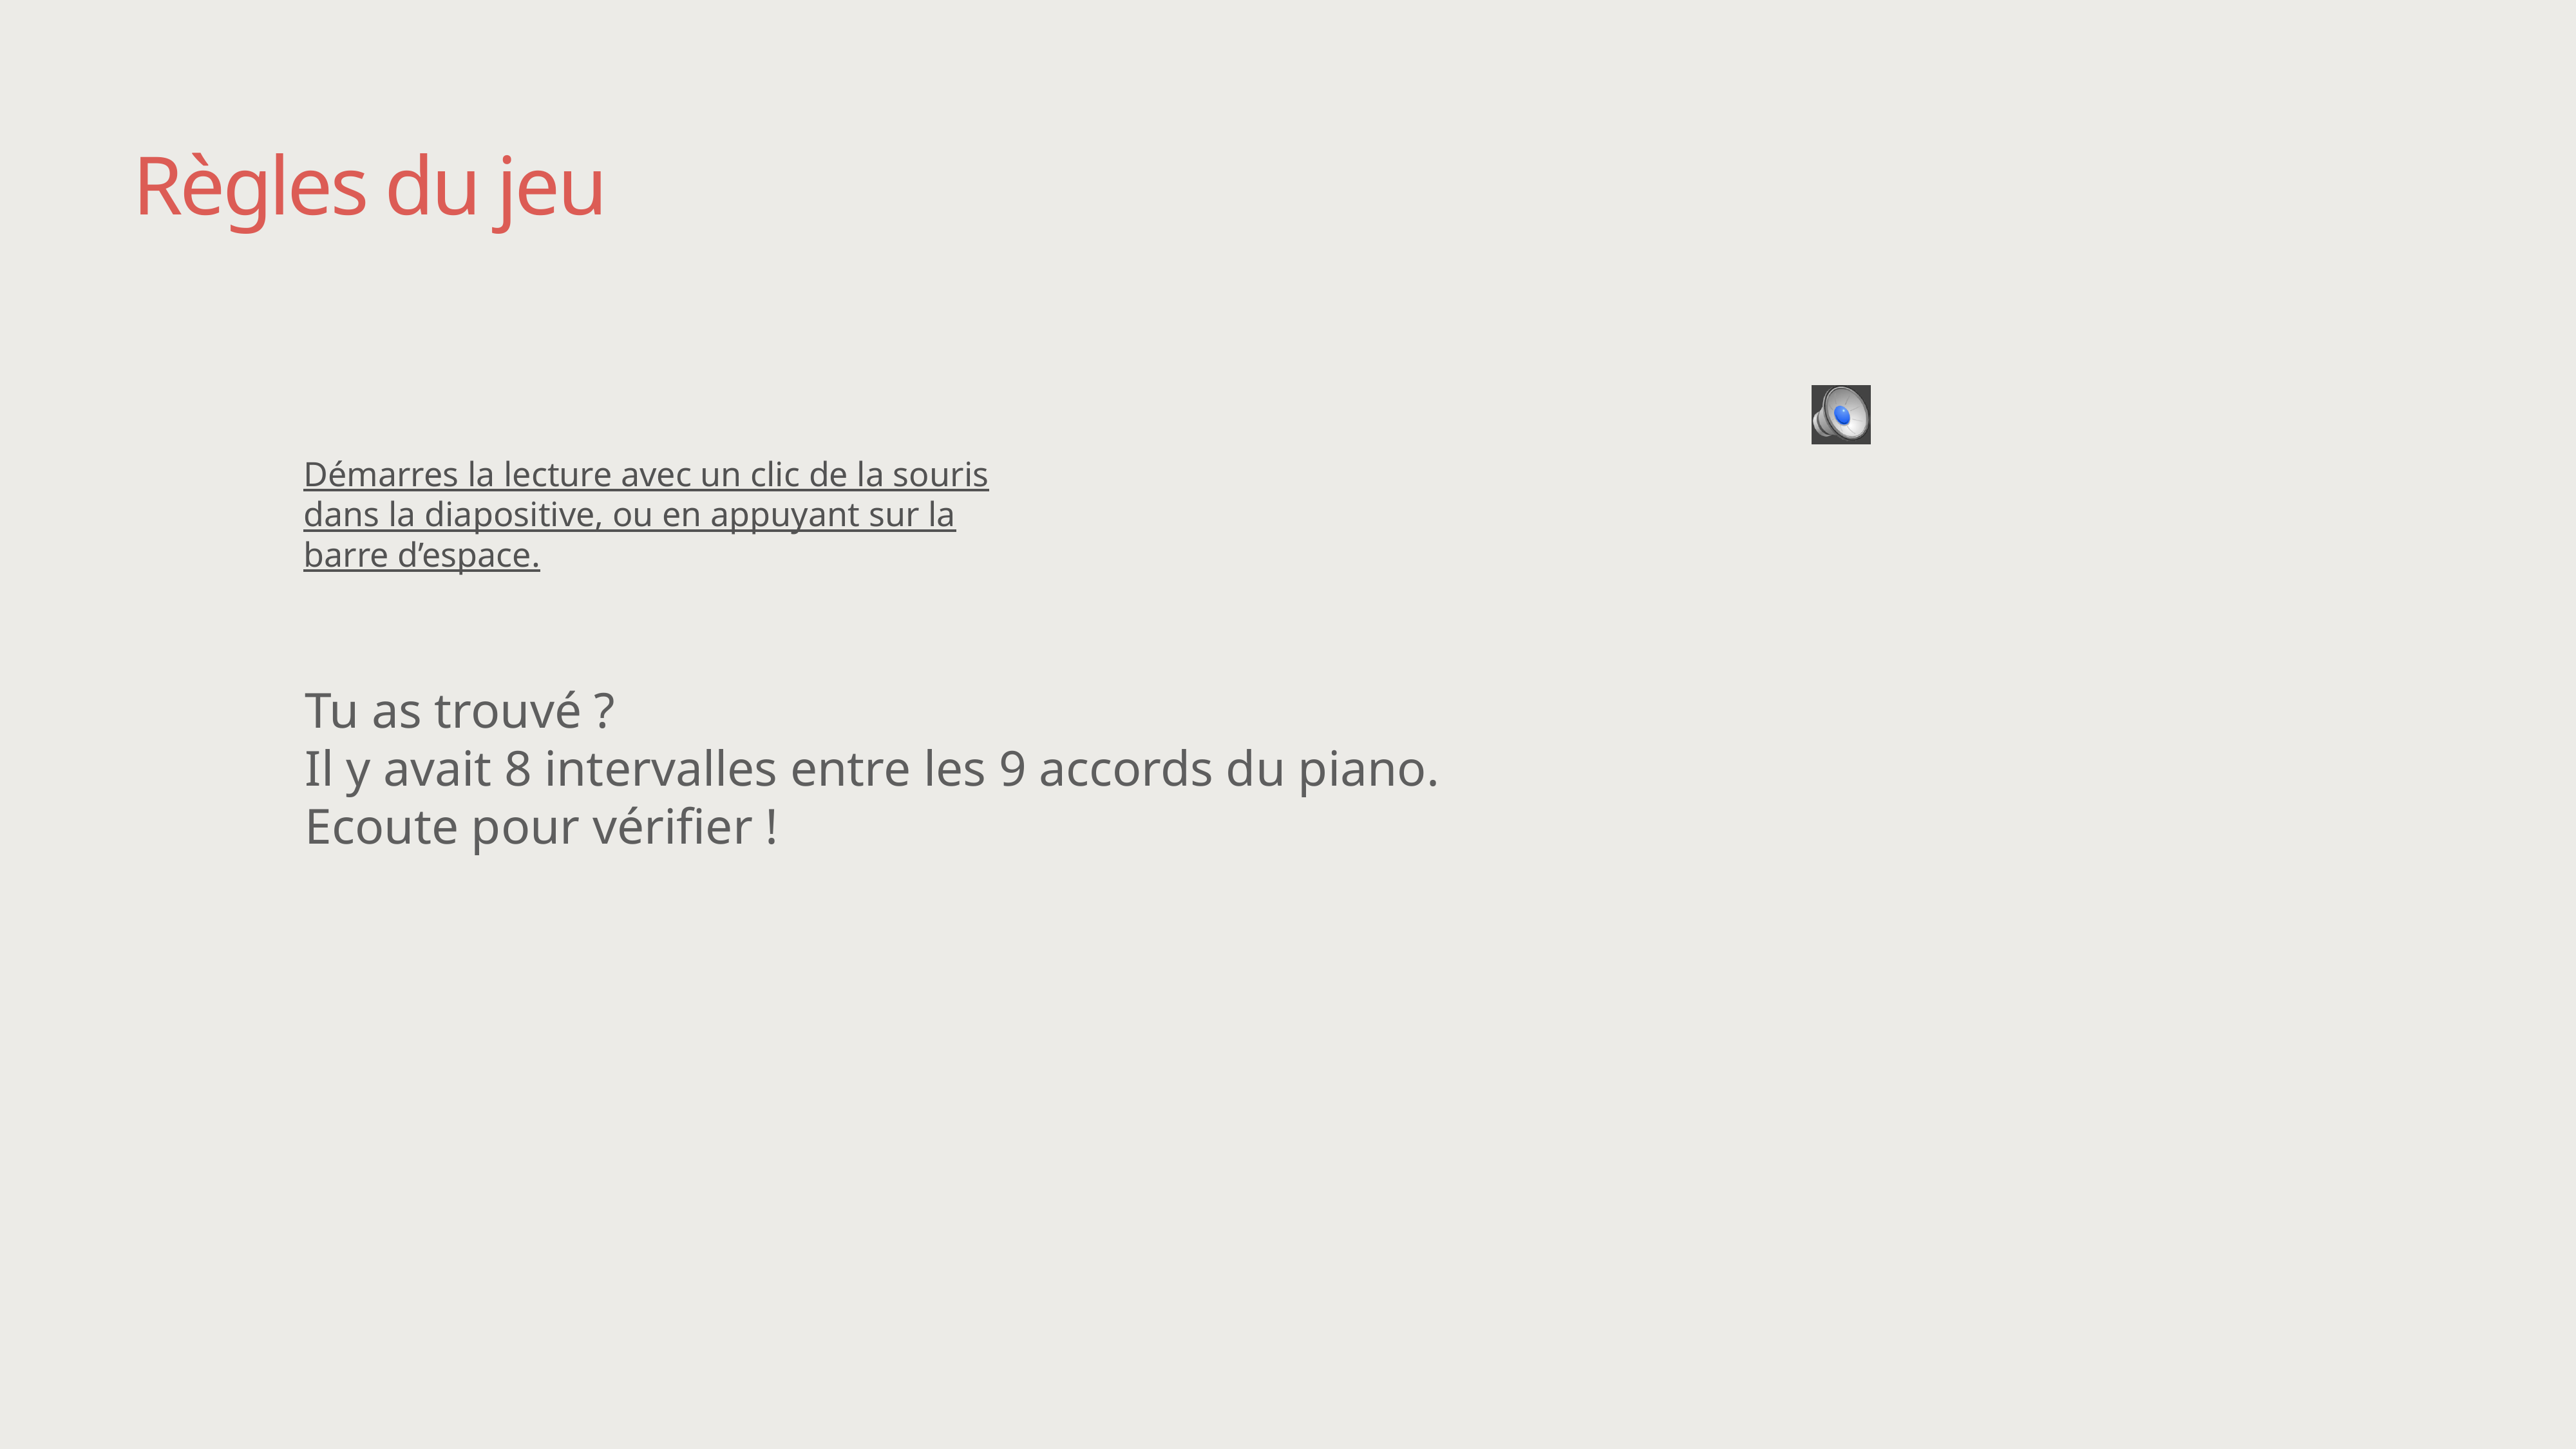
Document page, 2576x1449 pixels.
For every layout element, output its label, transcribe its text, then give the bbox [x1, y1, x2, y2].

picture [1810, 384, 1872, 445]
text_box Tu as trouvé ? Il y avait 8 intervalles entre les 9 accords du piano. Ecoute pour vérifier ! [299, 674, 1687, 859]
text_box Démarres la lecture avec un clic de la souris dans la diapositive, ou en appuyant sur la barre d’espace. [298, 448, 1033, 579]
title Règles du jeu [127, 111, 2449, 236]
